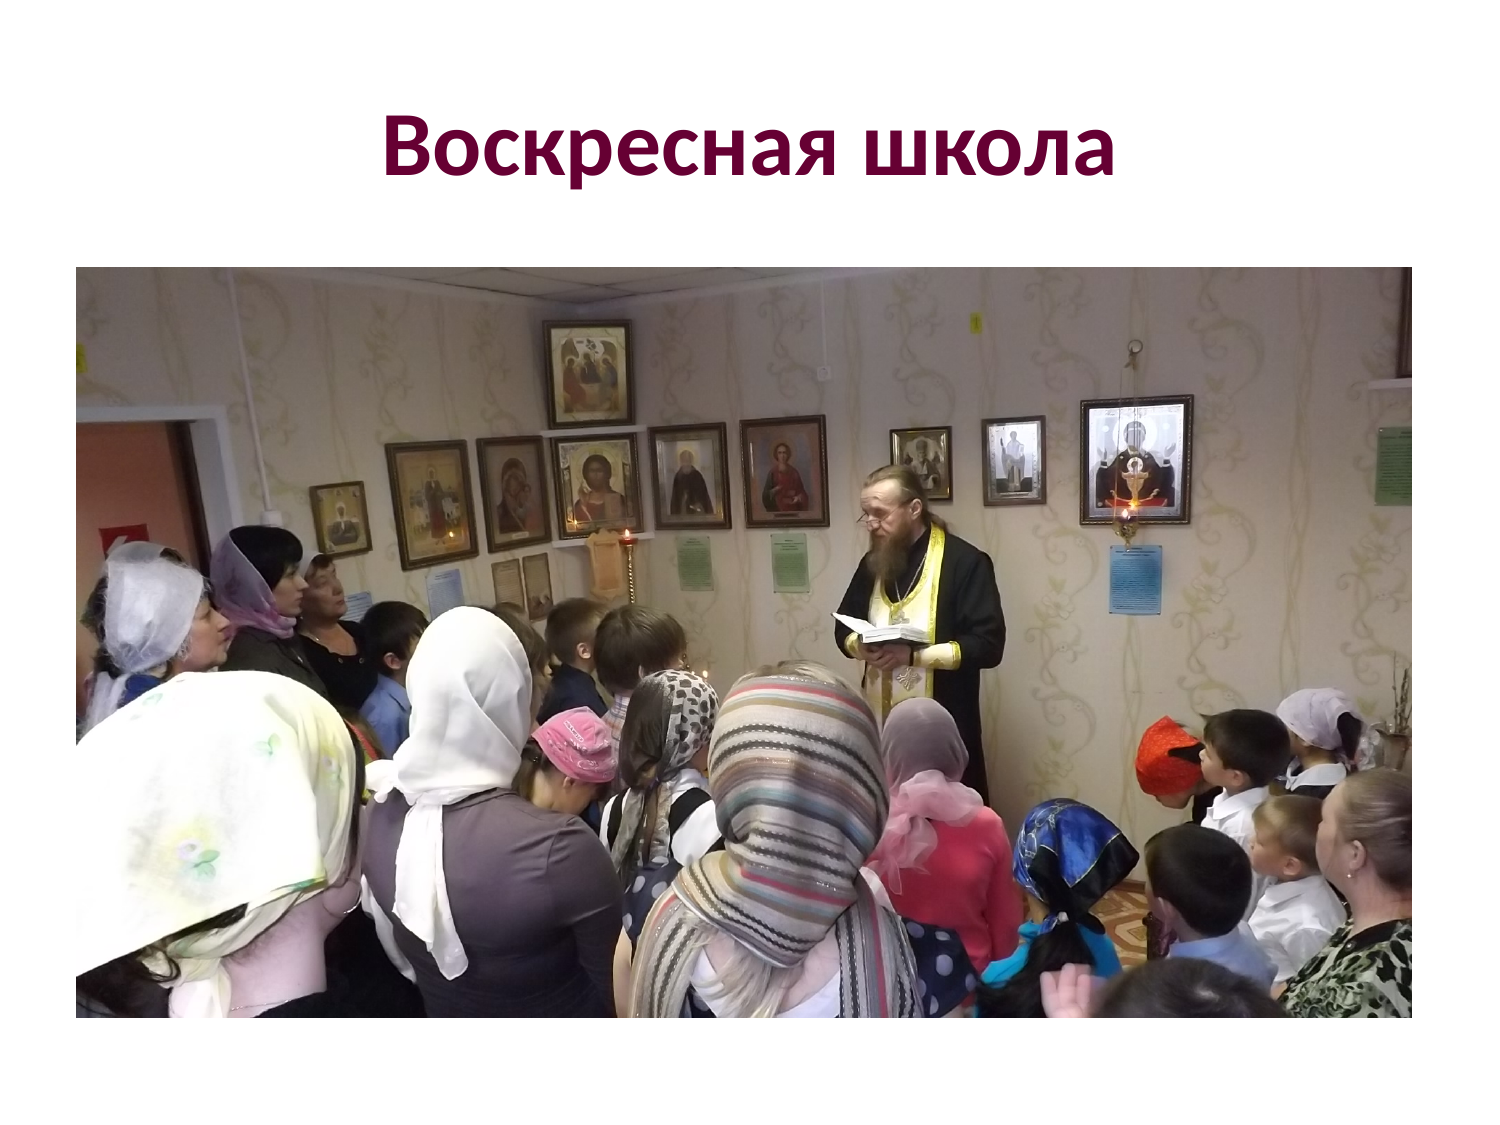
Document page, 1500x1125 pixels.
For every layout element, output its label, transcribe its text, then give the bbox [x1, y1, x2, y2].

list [76, 266, 1412, 1019]
title Воскресная школа [75, 45, 1425, 233]
